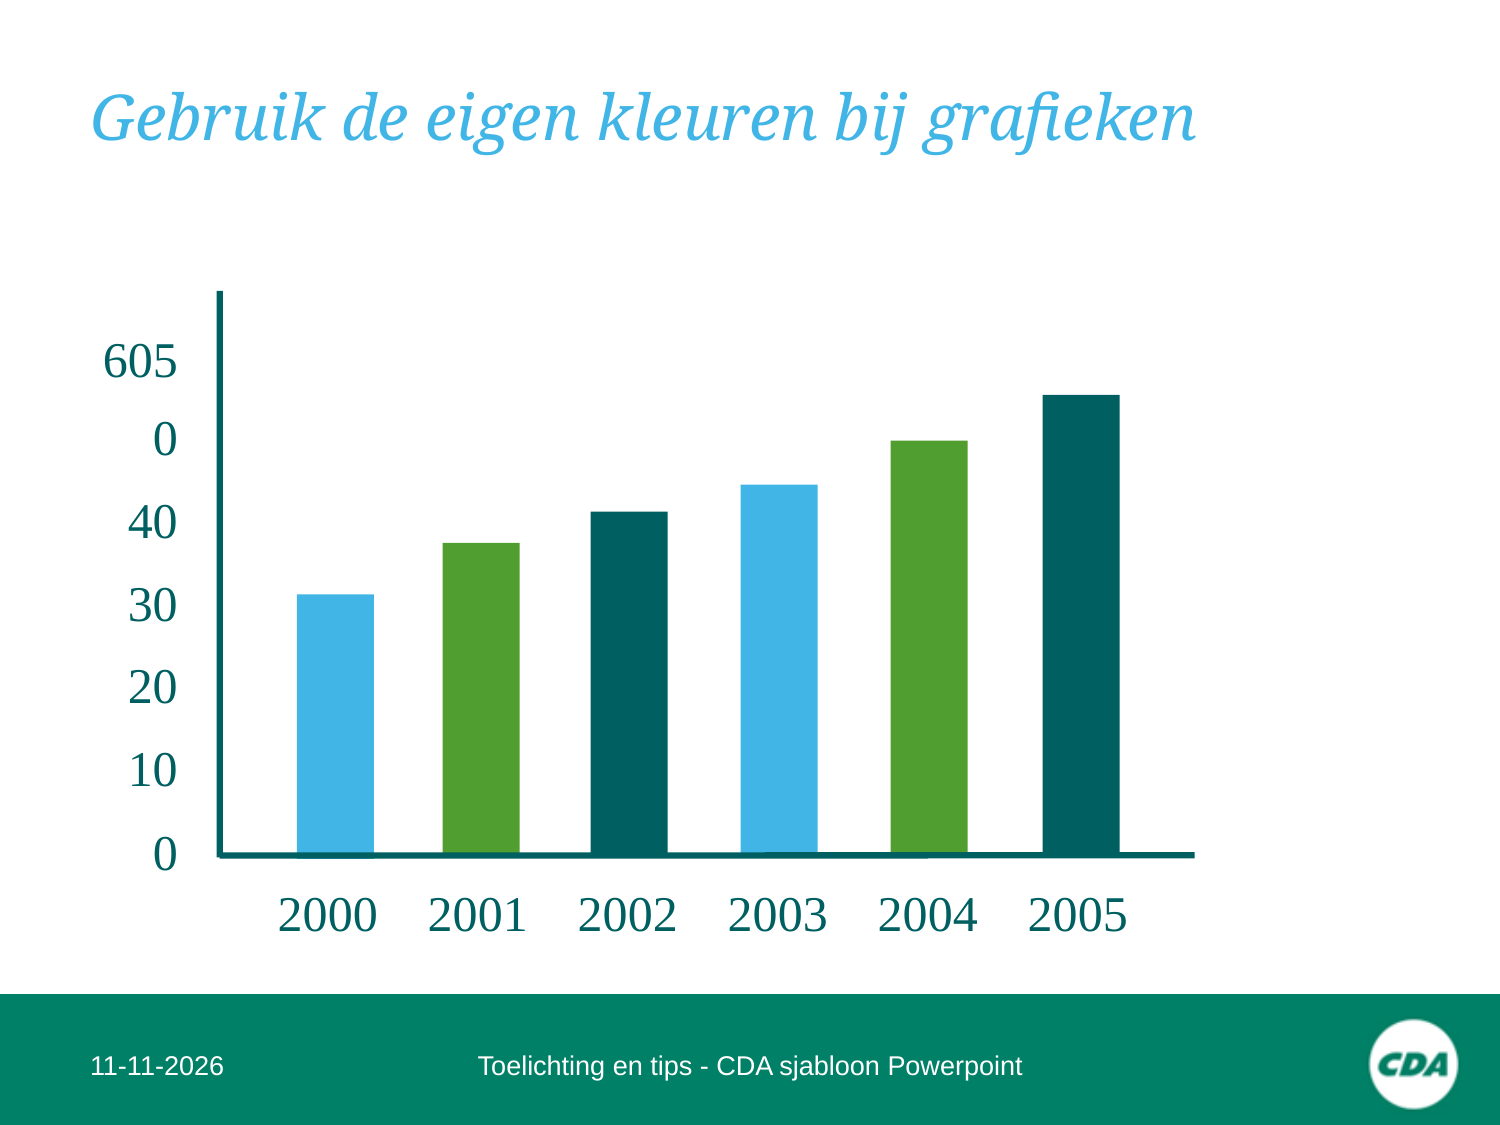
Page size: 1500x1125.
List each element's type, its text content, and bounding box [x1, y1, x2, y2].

text_box [590, 511, 668, 855]
text_box [296, 594, 374, 855]
text_box [890, 440, 968, 855]
footer Toelichting en tips - CDA sjabloon Powerpoint [289, 1035, 1211, 1095]
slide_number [75, 1035, 289, 1095]
title Gebruik de eigen kleuren bij grafieken [75, 45, 1425, 185]
text_box [442, 542, 520, 855]
text_box 2000 2001 2002 2003 2004 2005 [263, 856, 1191, 949]
text_box [740, 484, 818, 855]
picture [0, 994, 1500, 1125]
text_box [1042, 394, 1120, 855]
text_box 6050 40 30 20 10 0 [87, 301, 193, 888]
